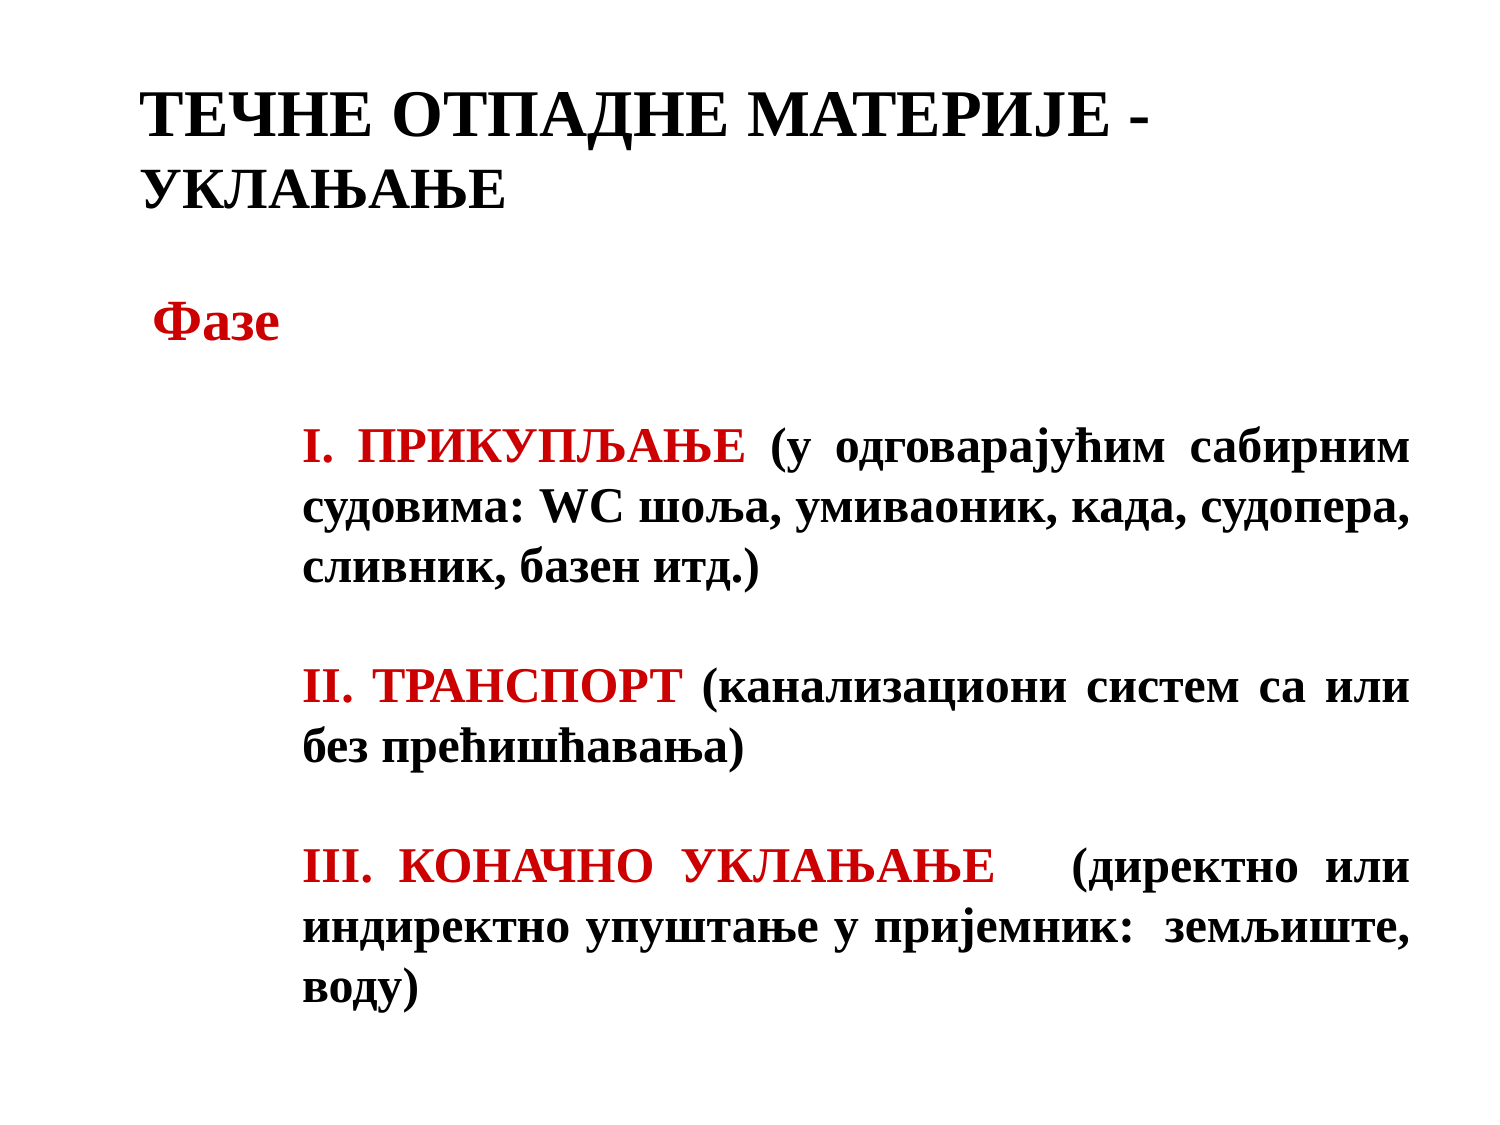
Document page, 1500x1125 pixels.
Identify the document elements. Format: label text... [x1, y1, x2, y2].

text_box Фазе I. ПРИКУПЉАЊЕ (у одговарајућим сабирним судовима: WC шоља, умиваоник, када, судопера, сливник, базен итд.) II. ТРАНСПОРТ (канализациони систем са или без прећишћавања) III. КОНАЧНО УКЛАЊАЊЕ (директно или индиректно упуштање у пријемник: земљиште, воду) [137, 274, 1425, 1105]
text_box ТЕЧНЕ ОТПАДНЕ МАТЕРИЈЕ - УКЛАЊАЊЕ [125, 62, 1438, 228]
